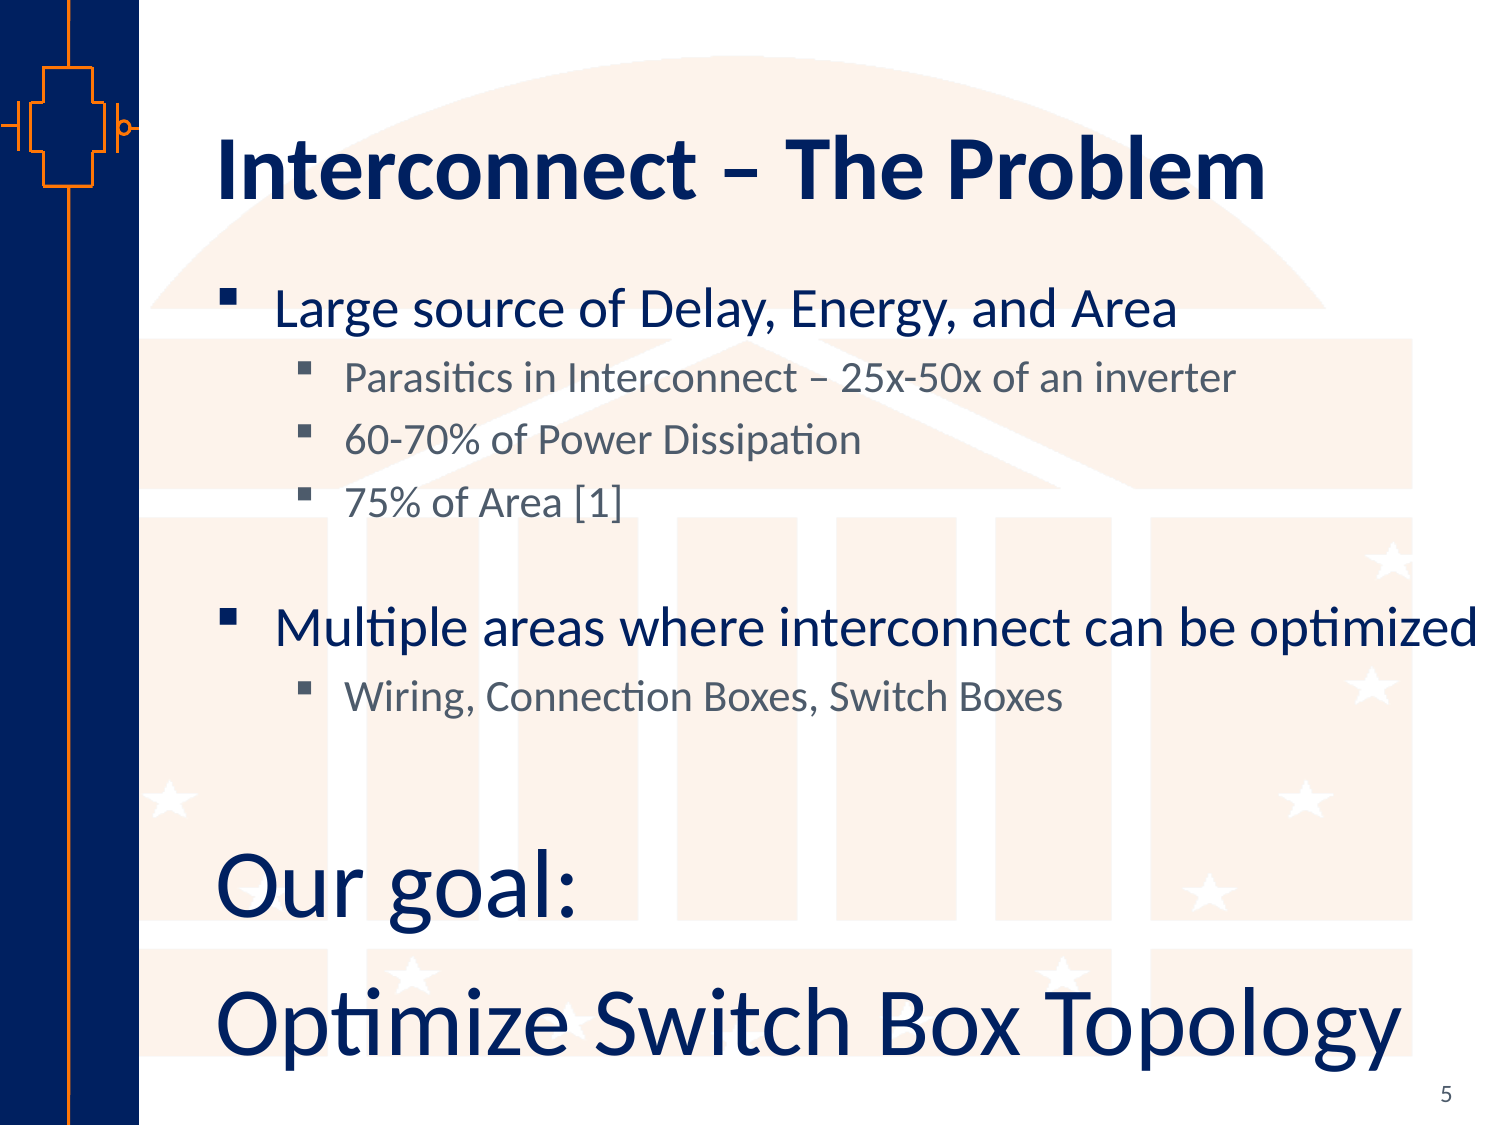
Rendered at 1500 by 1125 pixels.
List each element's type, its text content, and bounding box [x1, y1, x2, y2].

slide_number 5 [1425, 1062, 1488, 1123]
list Large source of Delay, Energy, and Area Parasitics in Interconnect – 25x-50x of an inverter 60-70% of Power Dissipation 75% of Area [1] Multiple areas where interconnect can be optimized Wiring, Connection Boxes, Switch Boxes Our goal: Optimize Switch Box Topology [200, 262, 1500, 1097]
title Interconnect – The Problem [200, 37, 1388, 225]
